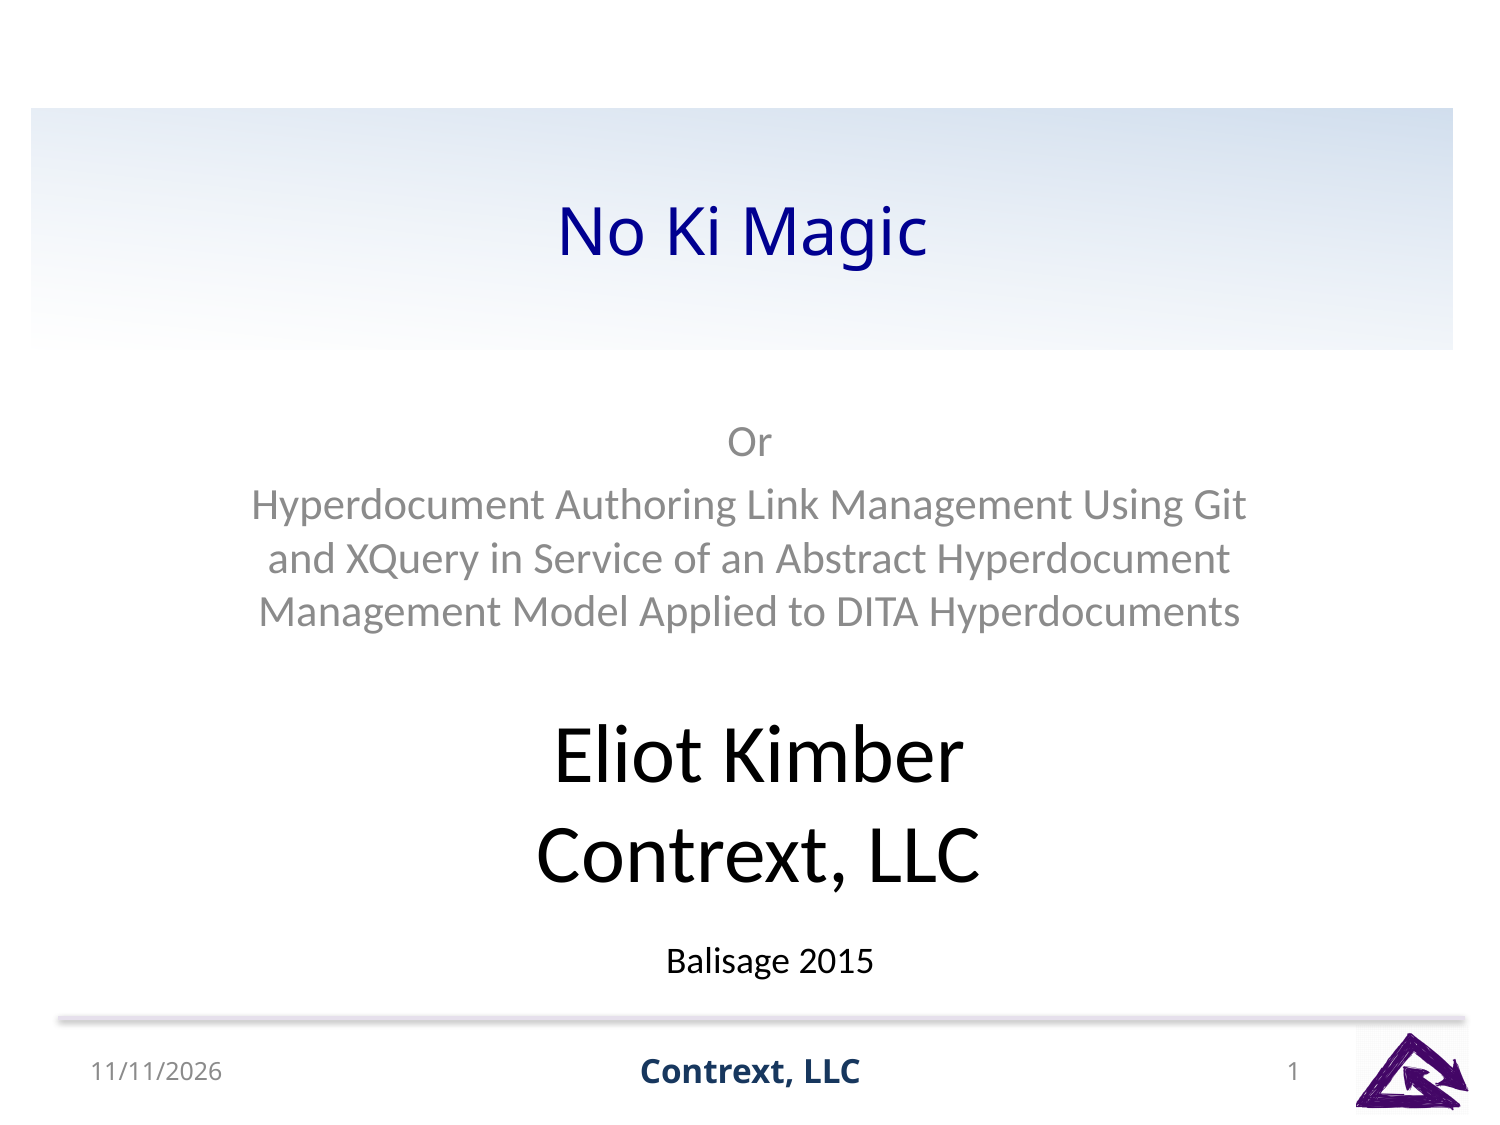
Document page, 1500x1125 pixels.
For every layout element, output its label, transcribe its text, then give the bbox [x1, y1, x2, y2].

title No Ki Magic [31, 108, 1453, 350]
subtitle Or Hyperdocument Authoring Link Management Using Git and XQuery in Service of an Abstract Hyperdocument Management Model Applied to DITA Hyperdocuments [225, 404, 1275, 692]
slide_number 1 [1074, 1042, 1316, 1103]
text_box Eliot Kimber Contrext, LLC [202, 692, 1316, 907]
text_box Balisage 2015 [225, 929, 1316, 989]
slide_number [75, 1042, 425, 1103]
footer Contrext, LLC [471, 1042, 1030, 1103]
picture [1356, 1025, 1469, 1115]
